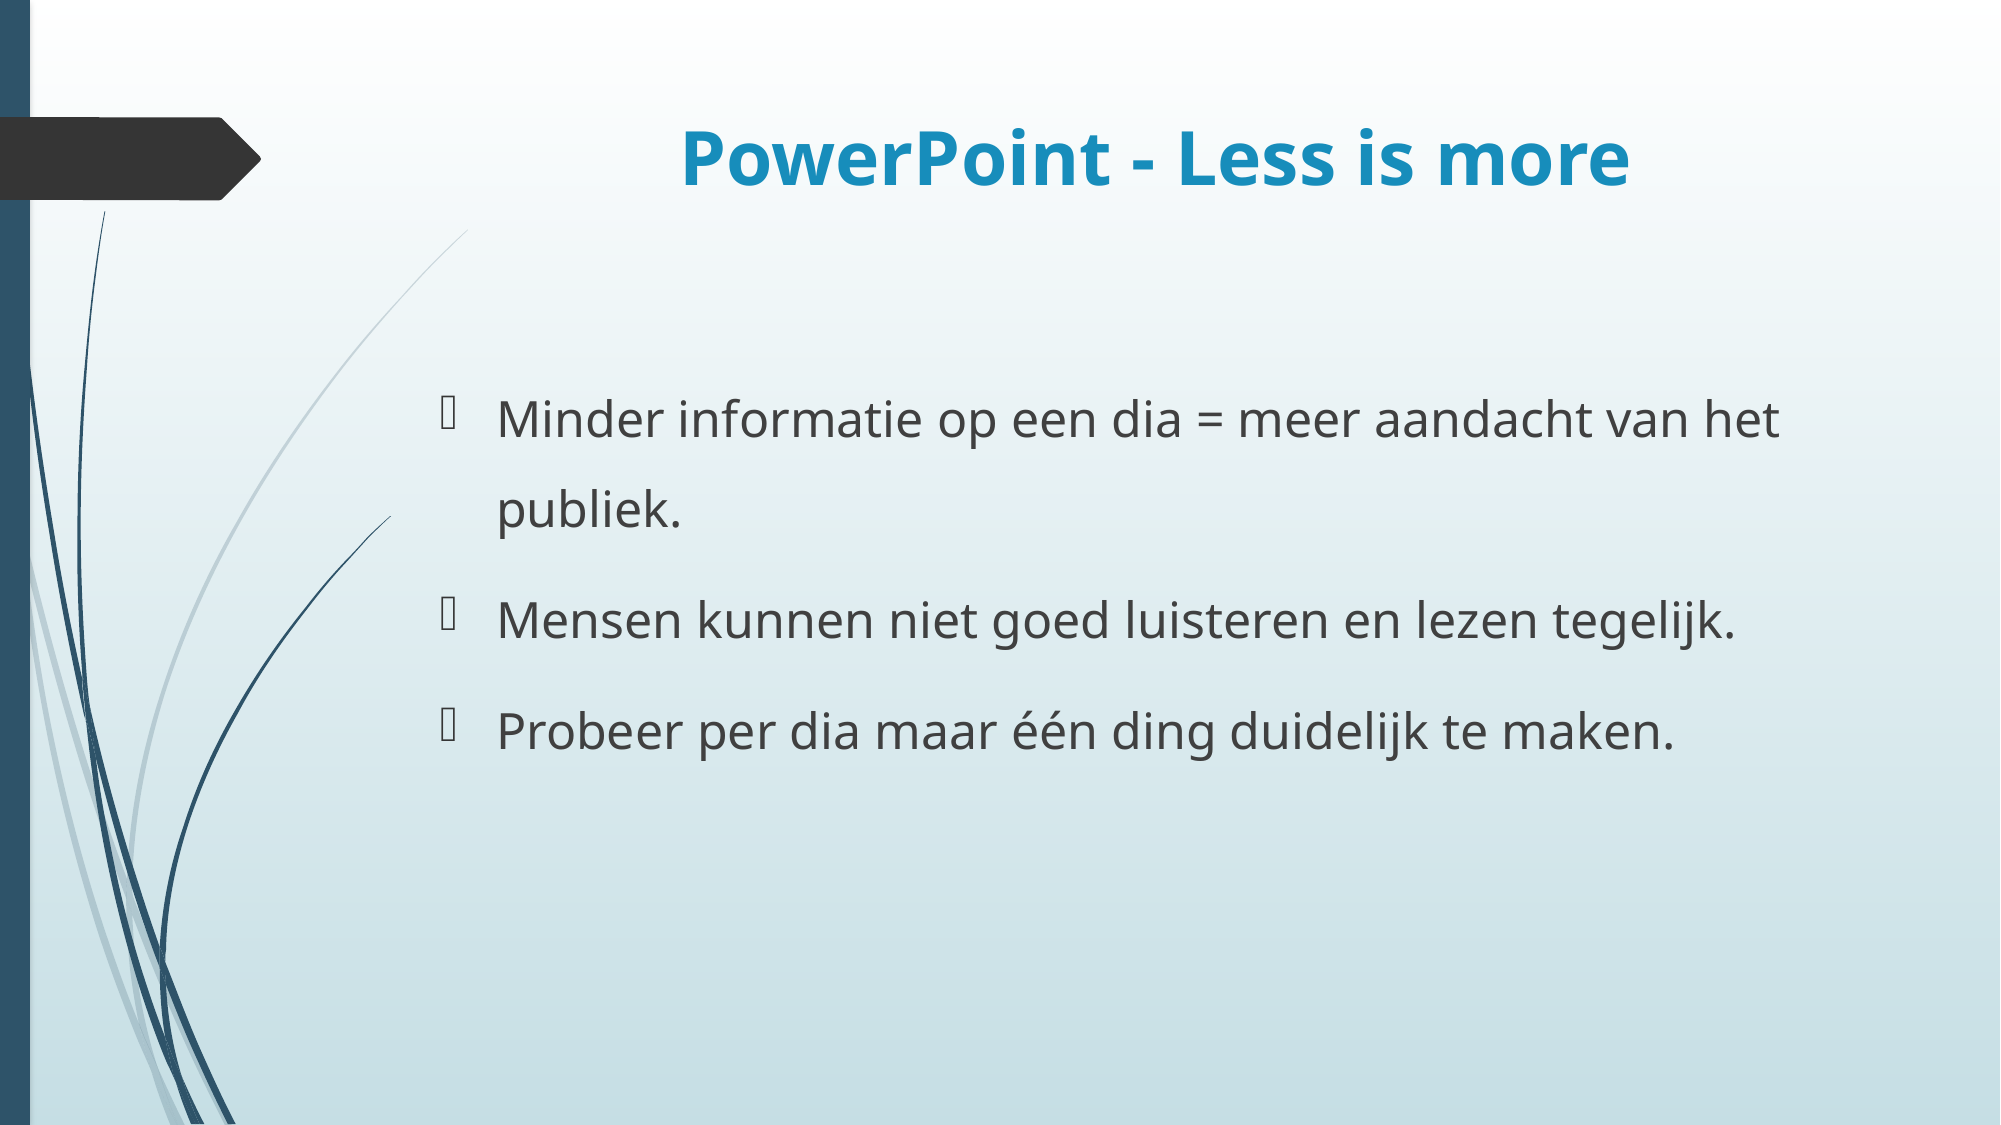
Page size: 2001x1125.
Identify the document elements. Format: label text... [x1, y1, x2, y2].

title PowerPoint - Less is more [425, 102, 1888, 313]
list Minder informatie op een dia = meer aandacht van het publiek. Mensen kunnen niet goed luisteren en lezen tegelijk. Probeer per dia maar één ding duidelijk te maken. [424, 350, 1888, 970]
